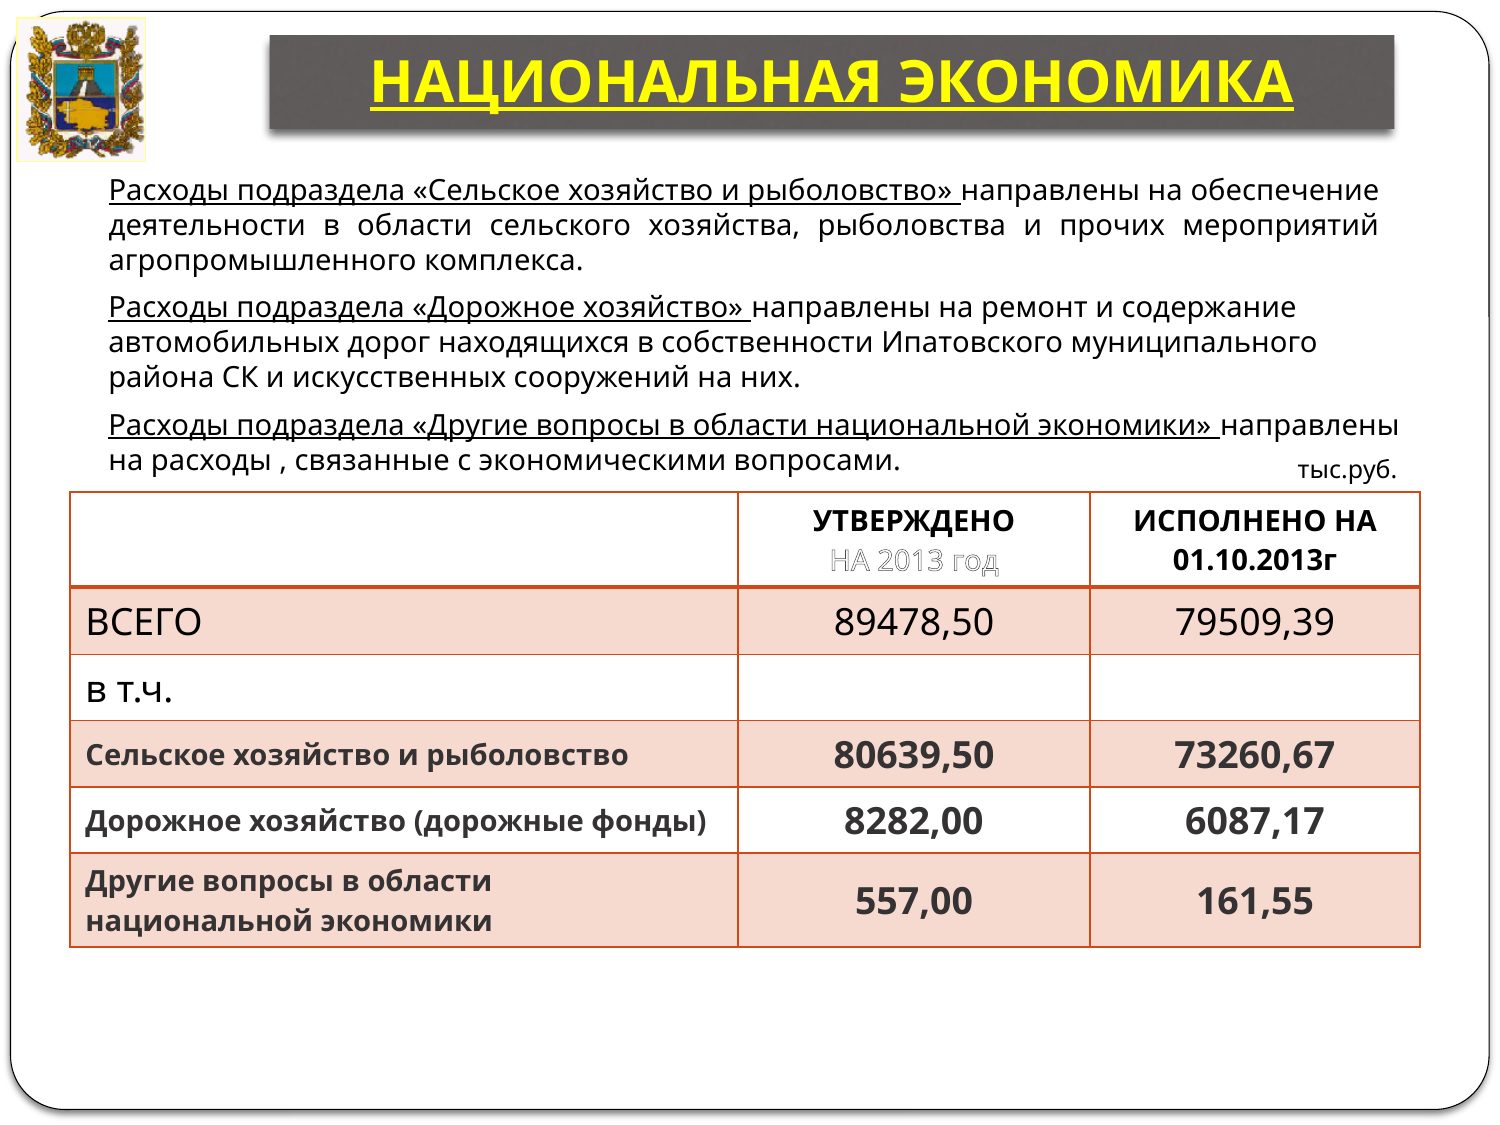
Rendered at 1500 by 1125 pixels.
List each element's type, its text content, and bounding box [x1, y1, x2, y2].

table_cell 6087,17 [1091, 788, 1419, 852]
table_cell 161,55 [1091, 854, 1419, 946]
table_cell Дорожное хозяйство (дорожные фонды) [71, 788, 737, 852]
title НАЦИОНАЛЬНАЯ ЭКОНОМИКА [269, 35, 1395, 129]
text_box Расходы подраздела «Другие вопросы в области национальной экономики» направлены на расходы , связанные с экономическими вопросами. [93, 398, 1418, 484]
table_cell Сельское хозяйство и рыболовство [71, 721, 737, 786]
table_header [71, 493, 737, 585]
table_header ИСПОЛНЕНО НА 01.10.2013г [1091, 493, 1419, 585]
table_cell Другие вопросы в области национальной экономики [71, 854, 737, 946]
text_box тыс.руб. [1276, 456, 1419, 481]
text_box Расходы подраздела «Дорожное хозяйство» направлены на ремонт и содержание автомобильных дорог находящихся в собственности Ипатовского муниципального района СК и искусственных сооружений на них. [93, 281, 1418, 398]
table_cell 80639,50 [739, 721, 1089, 786]
table_cell 89478,50 [739, 589, 1089, 654]
table_header УТВЕРЖДЕНО НА 2013 год [739, 493, 1089, 585]
table_cell 557,00 [739, 854, 1089, 946]
table_cell ВСЕГО [71, 589, 737, 654]
table_cell [1091, 655, 1419, 720]
table_cell 79509,39 [1091, 589, 1419, 654]
text_box Расходы подраздела «Сельское хозяйство и рыболовство» направлены на обеспечение деятельности в области сельского хозяйства, рыболовства и прочих мероприятий агропромышленного комплекса. [93, 163, 1395, 281]
table_cell в т.ч. [71, 655, 737, 720]
table_cell 8282,00 [739, 788, 1089, 852]
picture [17, 18, 145, 162]
table_cell [739, 655, 1089, 720]
table_cell 73260,67 [1091, 721, 1419, 786]
